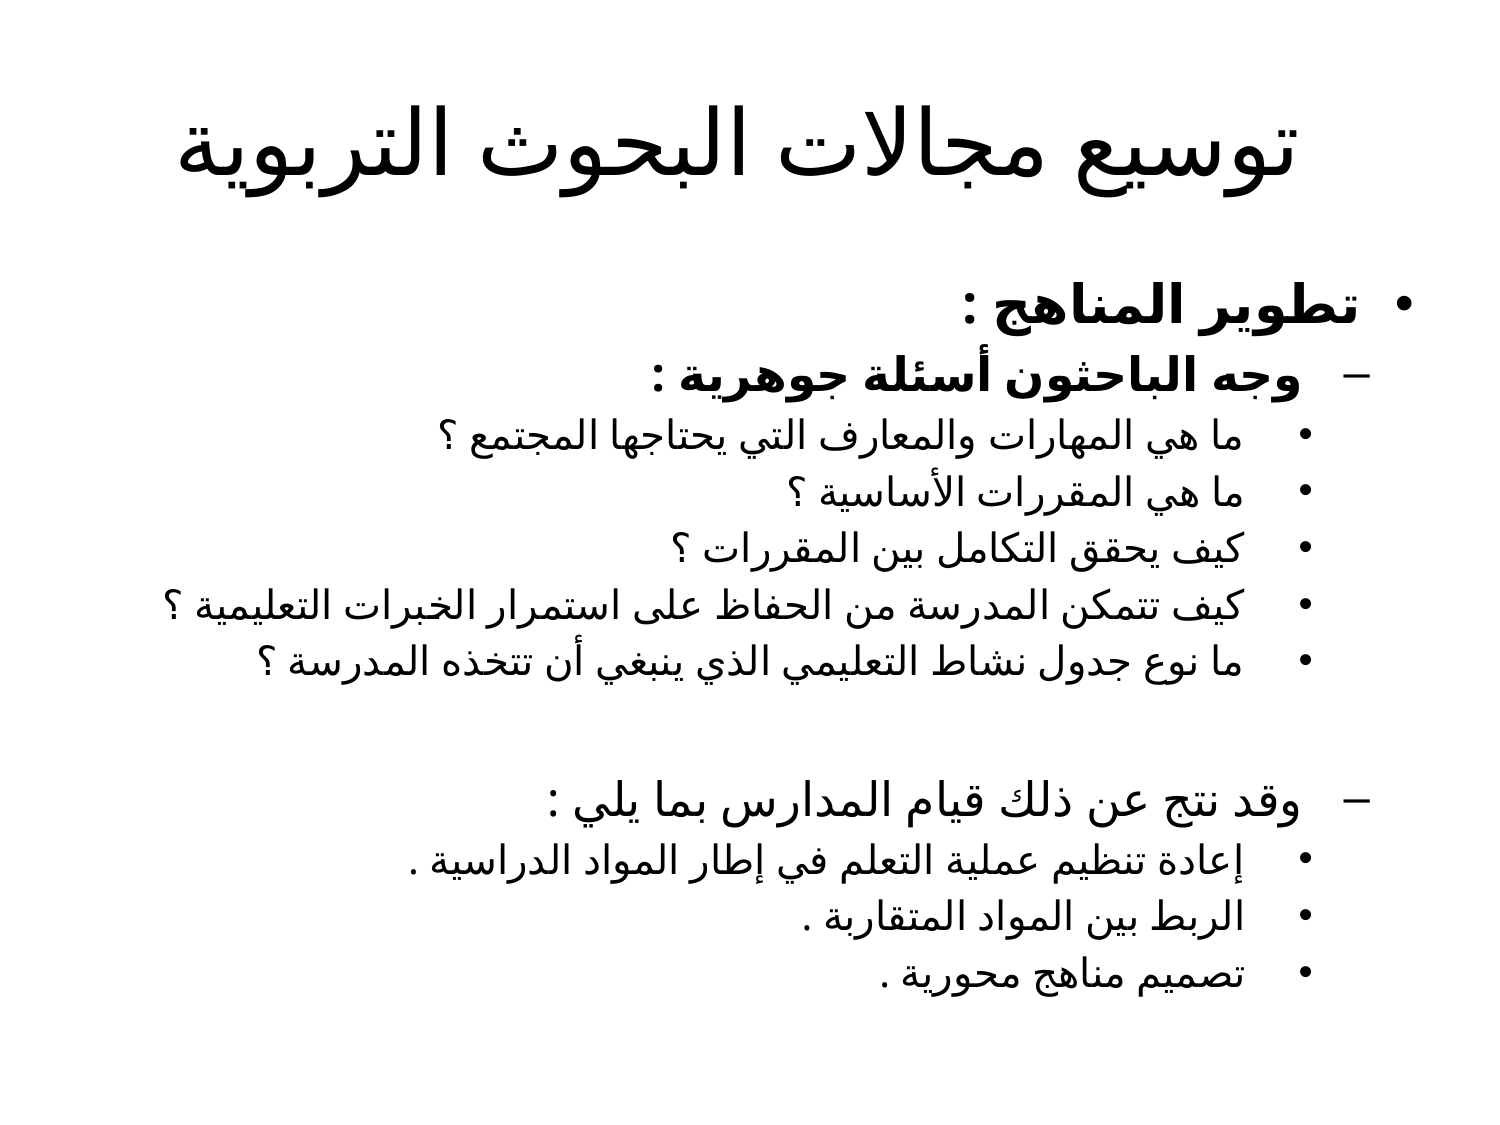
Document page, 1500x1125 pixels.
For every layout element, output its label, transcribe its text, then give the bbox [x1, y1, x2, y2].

title توسيع مجالات البحوث التربوية [75, 45, 1425, 233]
list تطوير المناهج : وجه الباحثون أسئلة جوهرية : ما هي المهارات والمعارف التي يحتاجها المجتمع ؟ ما هي المقررات الأساسية ؟ كيف يحقق التكامل بين المقررات ؟ كيف تتمكن المدرسة من الحفاظ على استمرار الخبرات التعليمية ؟ ما نوع جدول نشاط التعليمي الذي ينبغي أن تتخذه المدرسة ؟ وقد نتج عن ذلك قيام المدارس بما يلي : إعادة تنظيم عملية التعلم في إطار المواد الدراسية . الربط بين المواد المتقاربة . تصميم مناهج محورية . [75, 262, 1425, 1005]
